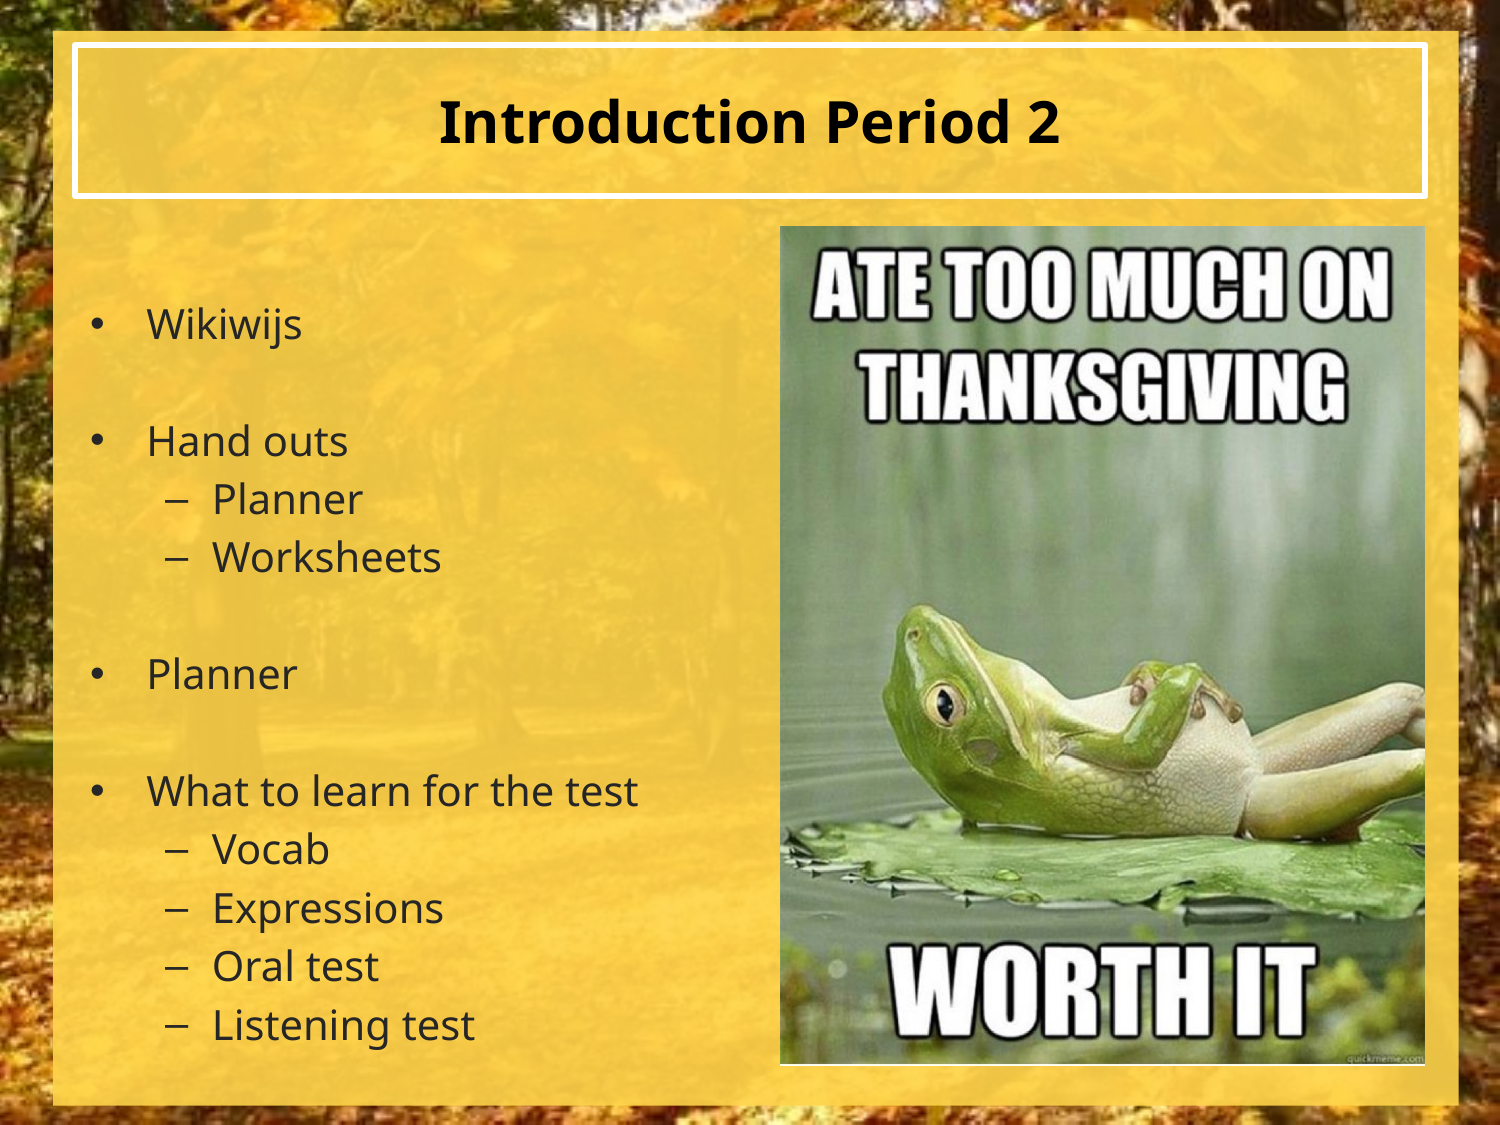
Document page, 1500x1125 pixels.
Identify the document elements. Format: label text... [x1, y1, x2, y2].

picture [0, 0, 1500, 1125]
list Wikiwijs Hand outs Planner Worksheets Planner What to learn for the test Vocab Expressions Oral test Listening test [75, 231, 777, 1071]
title Introduction Period 2 [72, 42, 1428, 199]
